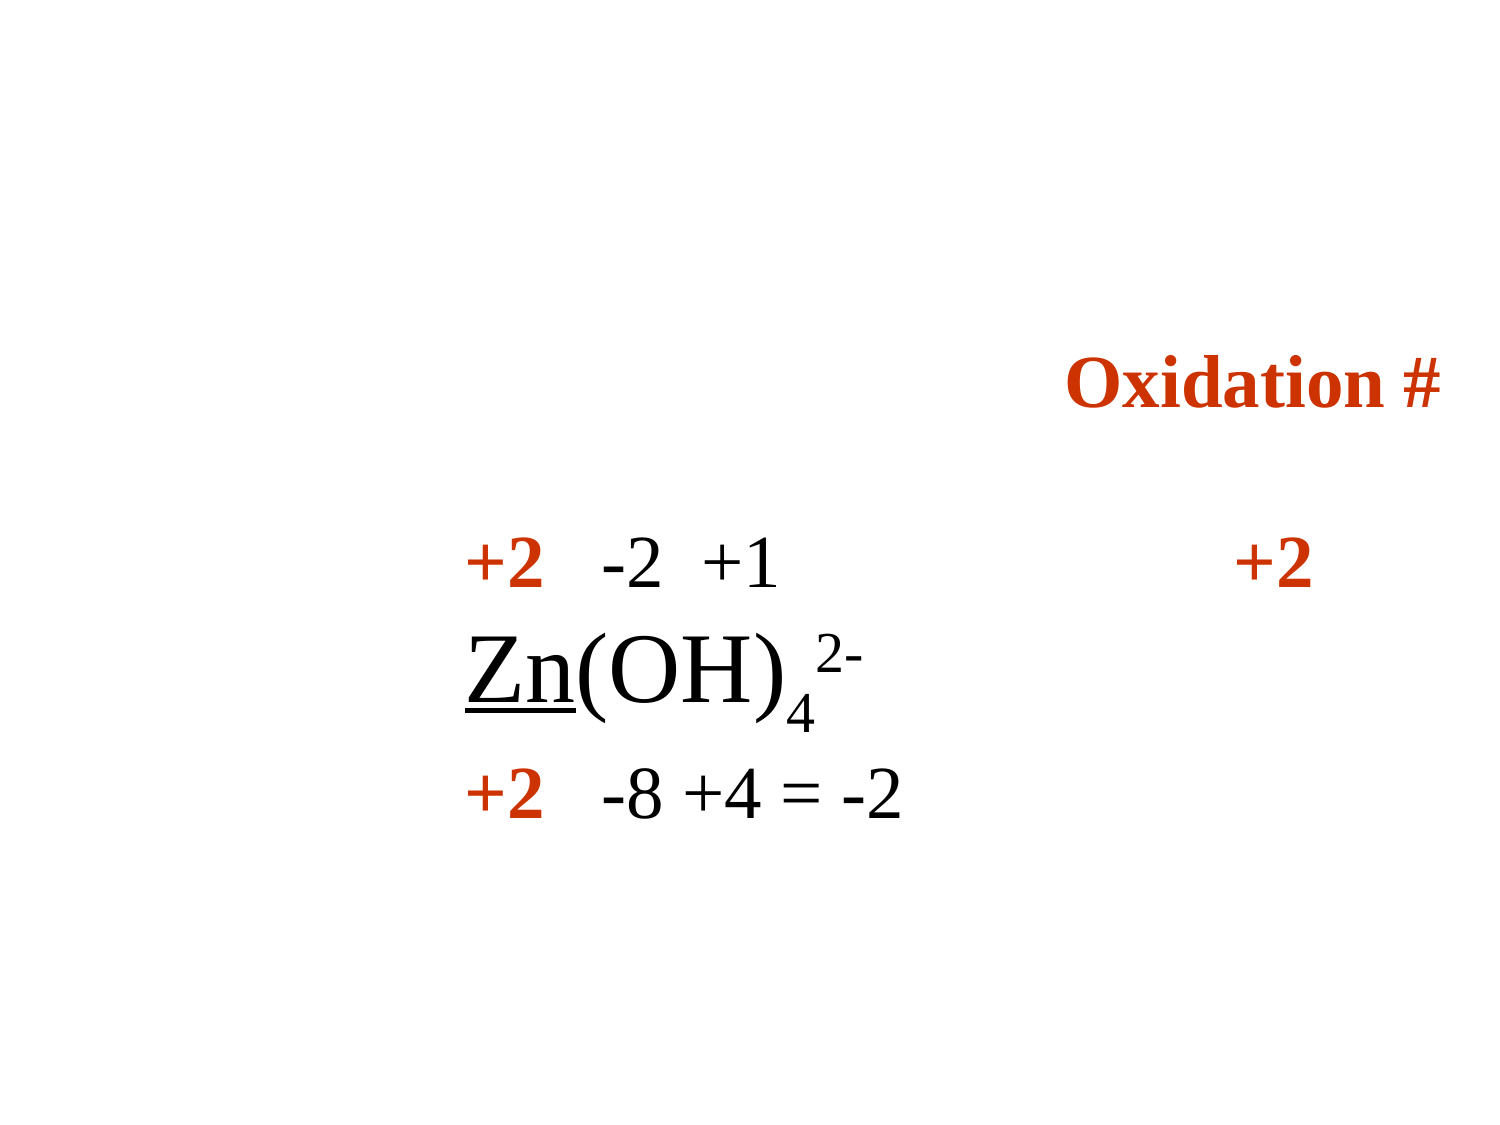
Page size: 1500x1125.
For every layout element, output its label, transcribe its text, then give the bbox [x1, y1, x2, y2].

text_box Oxidation # +2 -2 +1 +2 Zn(OH)42- +2 -8 +4 = -2 [0, 324, 1500, 842]
